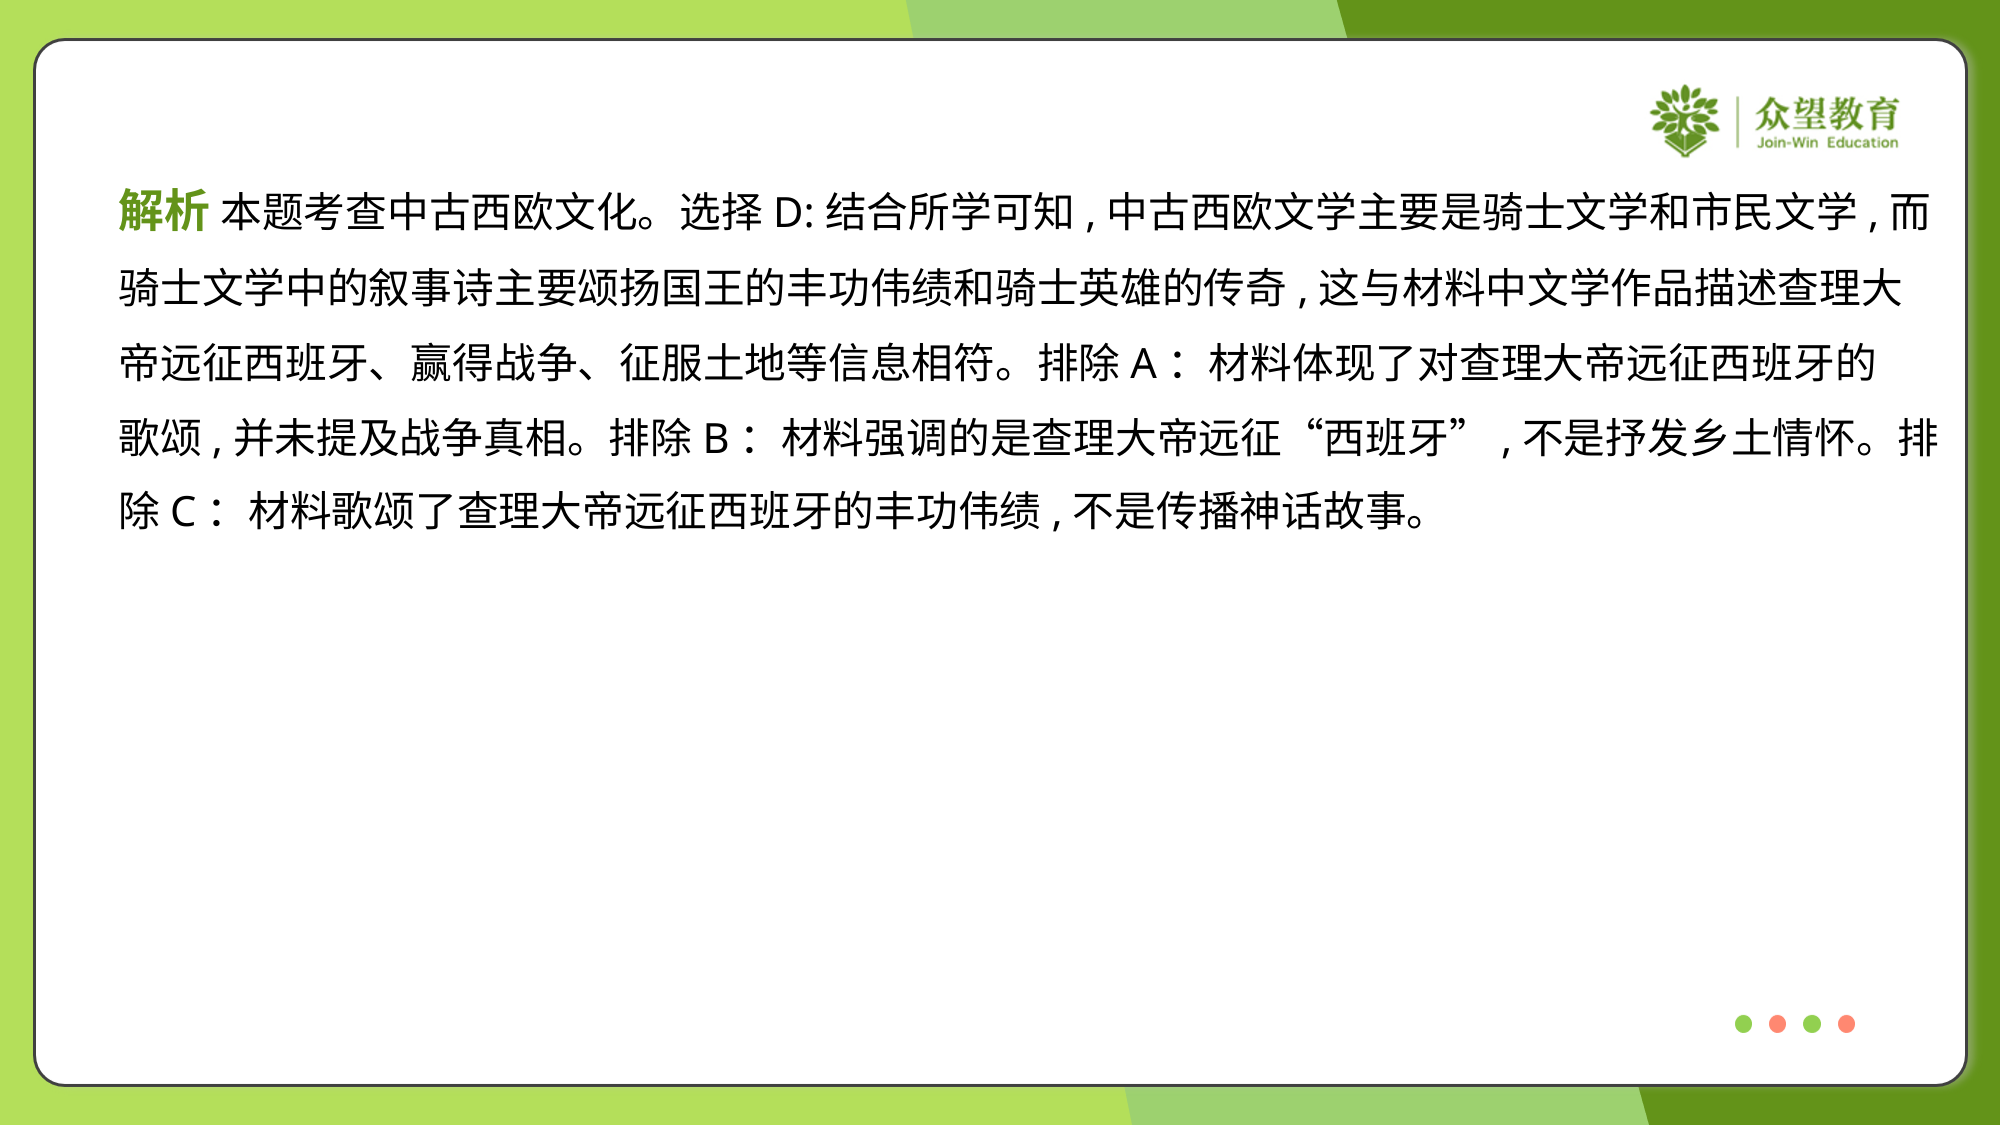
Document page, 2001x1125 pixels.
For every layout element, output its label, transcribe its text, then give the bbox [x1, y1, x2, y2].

picture [0, 0, 2000, 1125]
text_box 解析 本题考查中古西欧文化。选择D:结合所学可知,中古西欧文学主要是骑士文学和市民文学,而 骑士文学中的叙事诗主要颂扬国王的丰功伟绩和骑士英雄的传奇,这与材料中文学作品描述查理大 帝远征西班牙、赢得战争、征服土地等信息相符。排除A：材料体现了对查理大帝远征西班牙的 歌颂,并未提及战争真相。排除B：材料强调的是查理大帝远征“西班牙”,不是抒发乡土情怀。排 除C：材料歌颂了查理大帝远征西班牙的丰功伟绩,不是传播神话故事。 [118, 159, 1883, 527]
